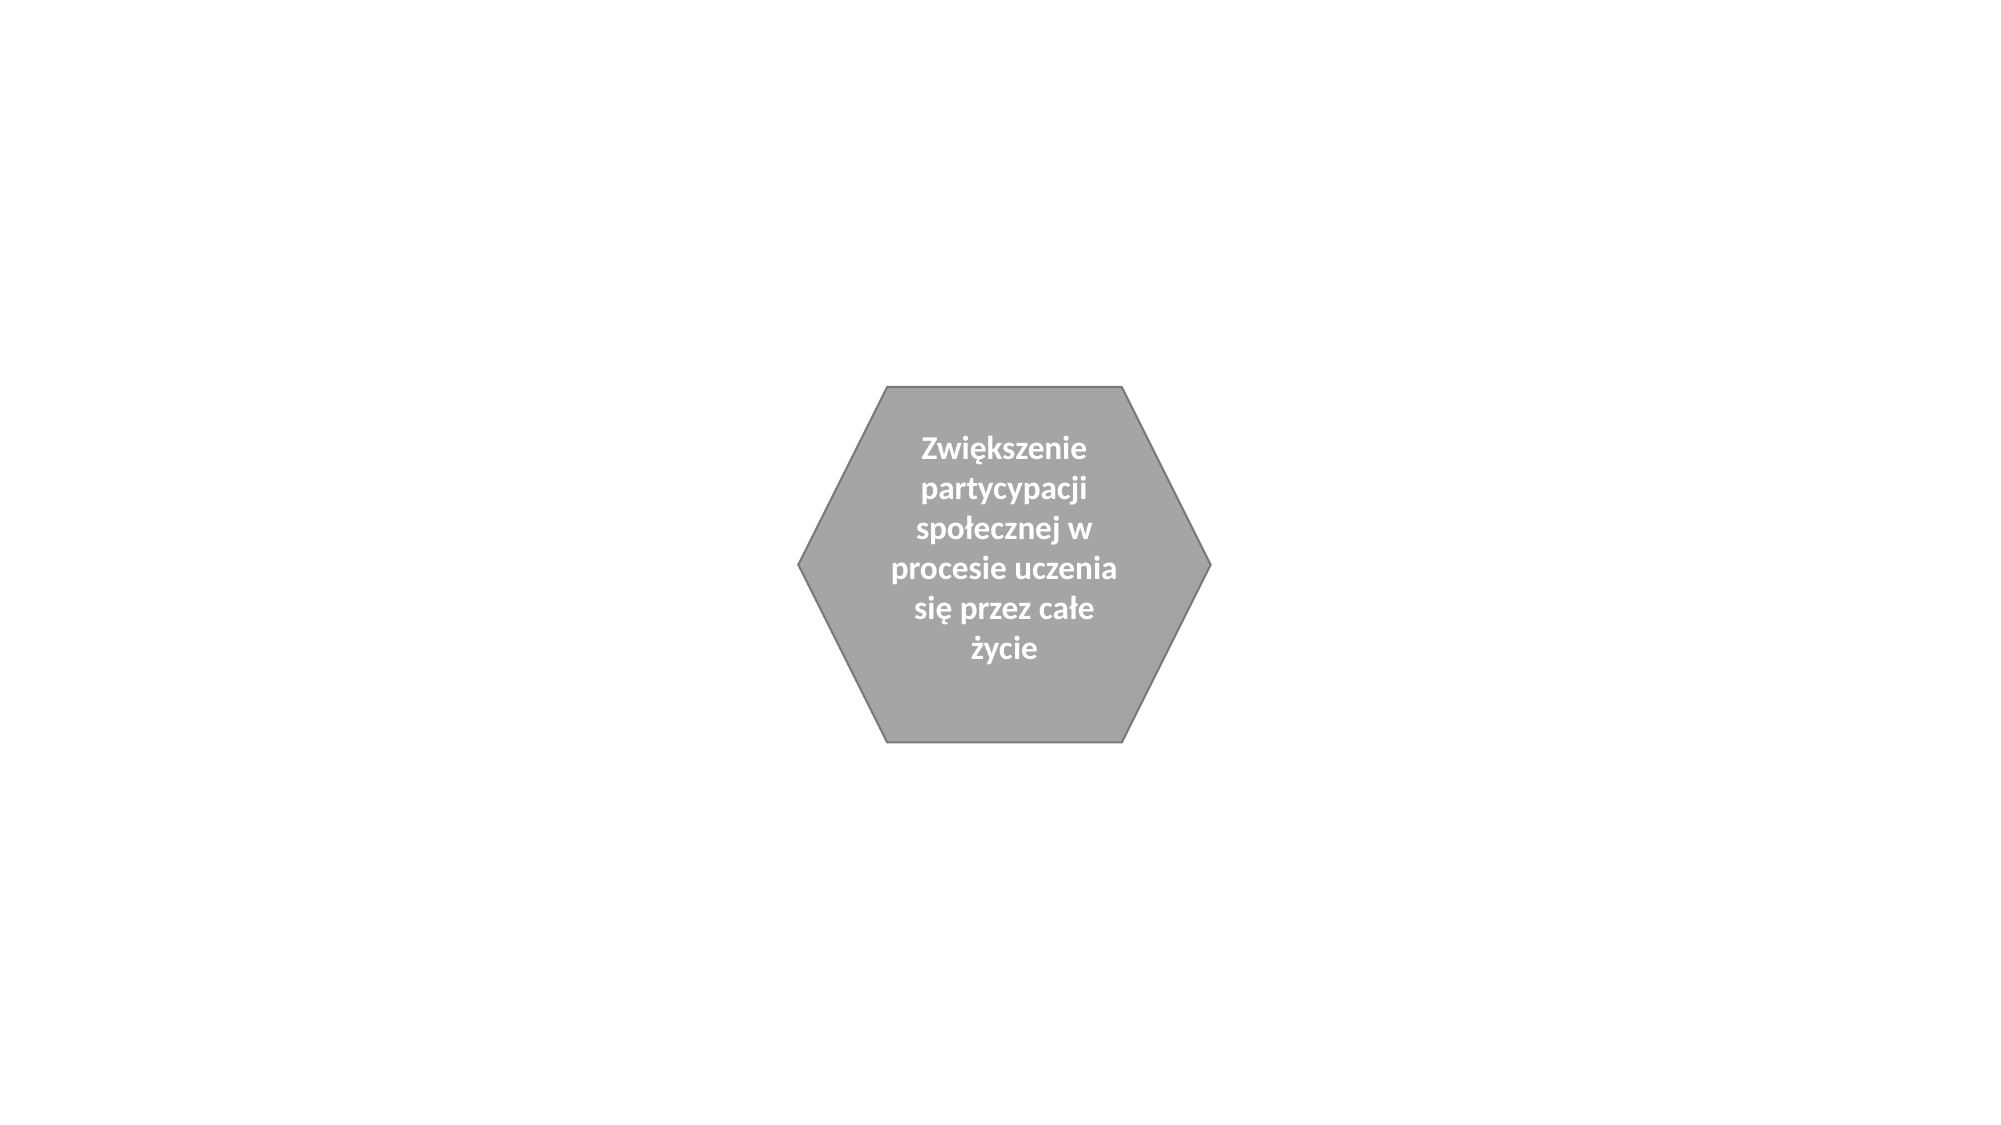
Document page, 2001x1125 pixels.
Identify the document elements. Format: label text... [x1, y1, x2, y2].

text_box Zwiększenie partycypacji społecznej w procesie uczenia się przez całe życie [797, 385, 1212, 744]
